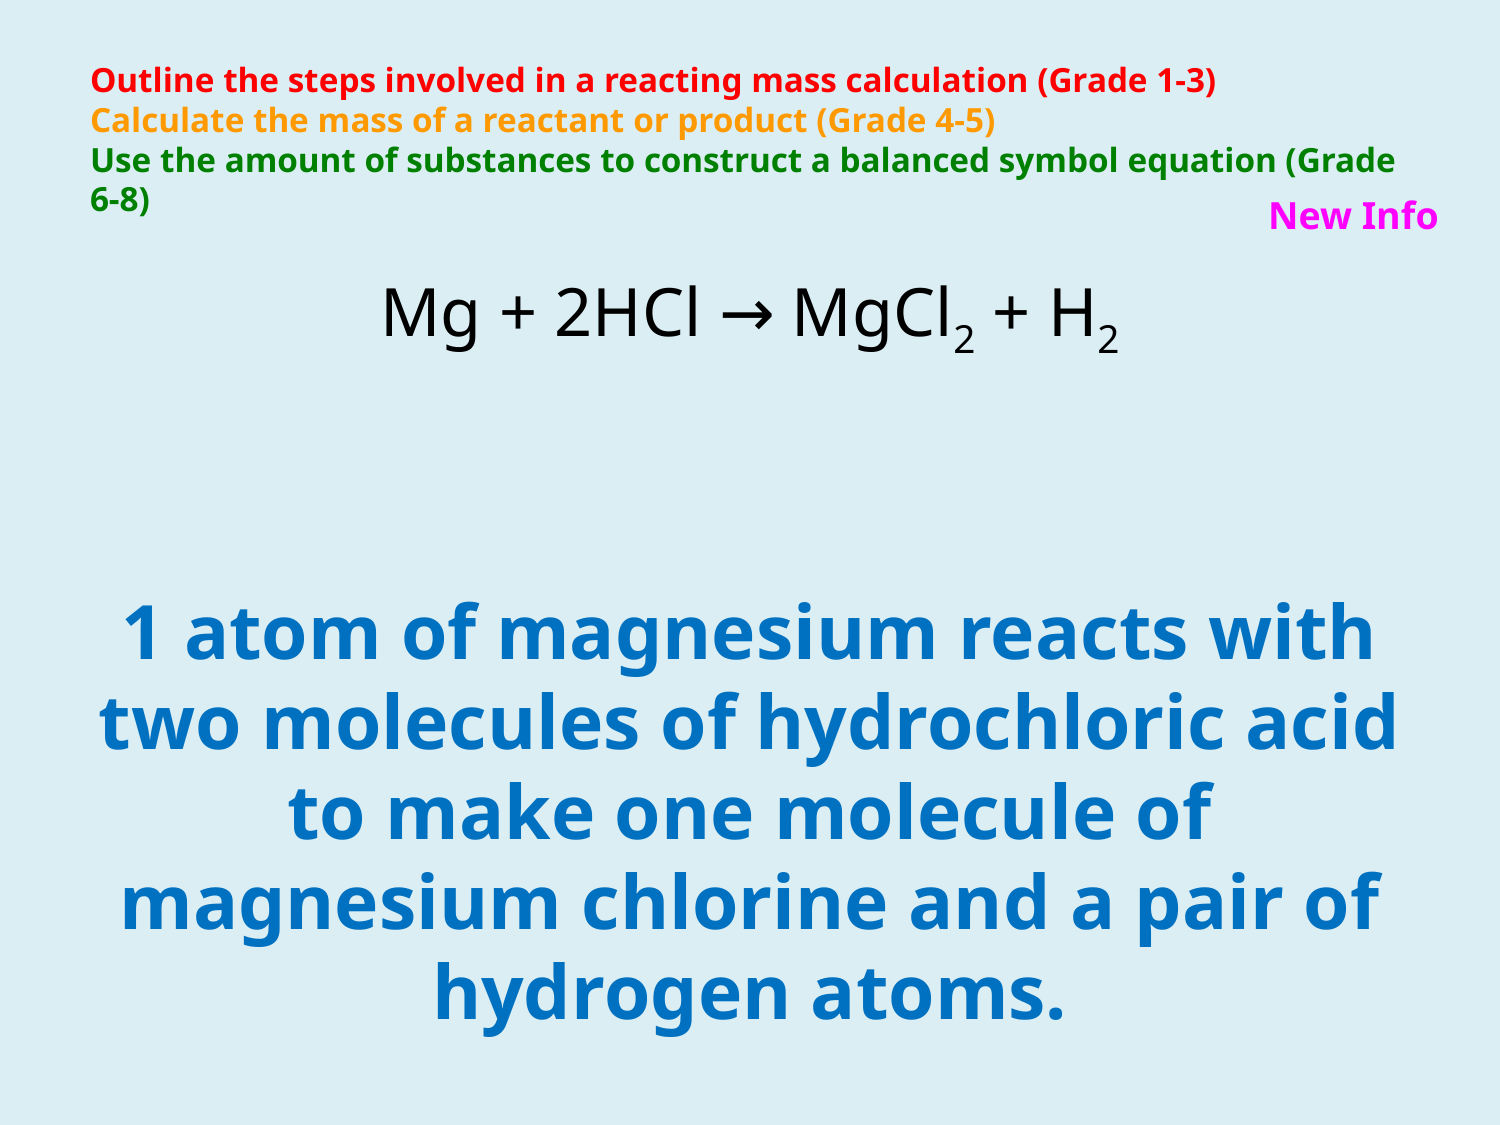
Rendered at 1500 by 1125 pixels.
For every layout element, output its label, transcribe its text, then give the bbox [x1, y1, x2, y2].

list Mg + 2HCl → MgCl2 + H2­ 1 atom of magnesium reacts with two molecules of hydrochloric acid to make one molecule of magnesium chlorine and a pair of hydrogen atoms. [75, 262, 1425, 1005]
text_box New Info [1253, 184, 1454, 245]
title Outline the steps involved in a reacting mass calculation (Grade 1-3) Calculate the mass of a reactant or product (Grade 4-5) Use the amount of substances to construct a balanced symbol equation (Grade 6-8) [75, 45, 1425, 233]
